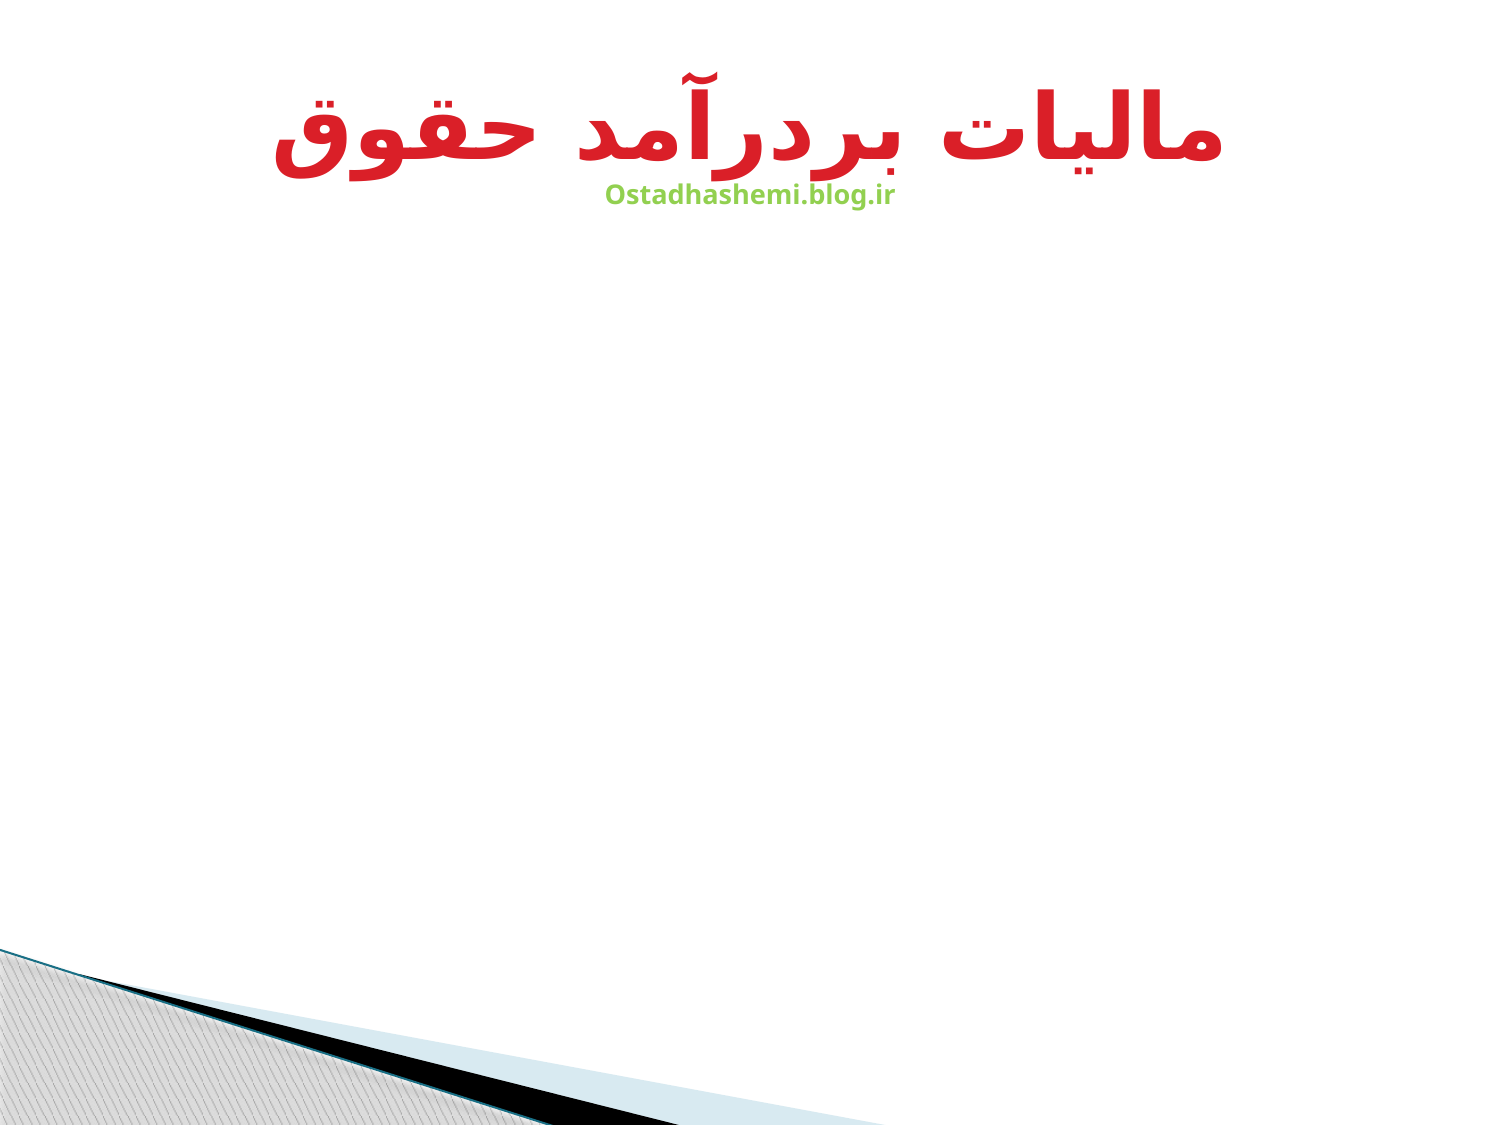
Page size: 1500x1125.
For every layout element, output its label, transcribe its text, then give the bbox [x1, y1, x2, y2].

title مالیات بردرآمد حقوق Ostadhashemi.blog.ir [75, 45, 1425, 233]
